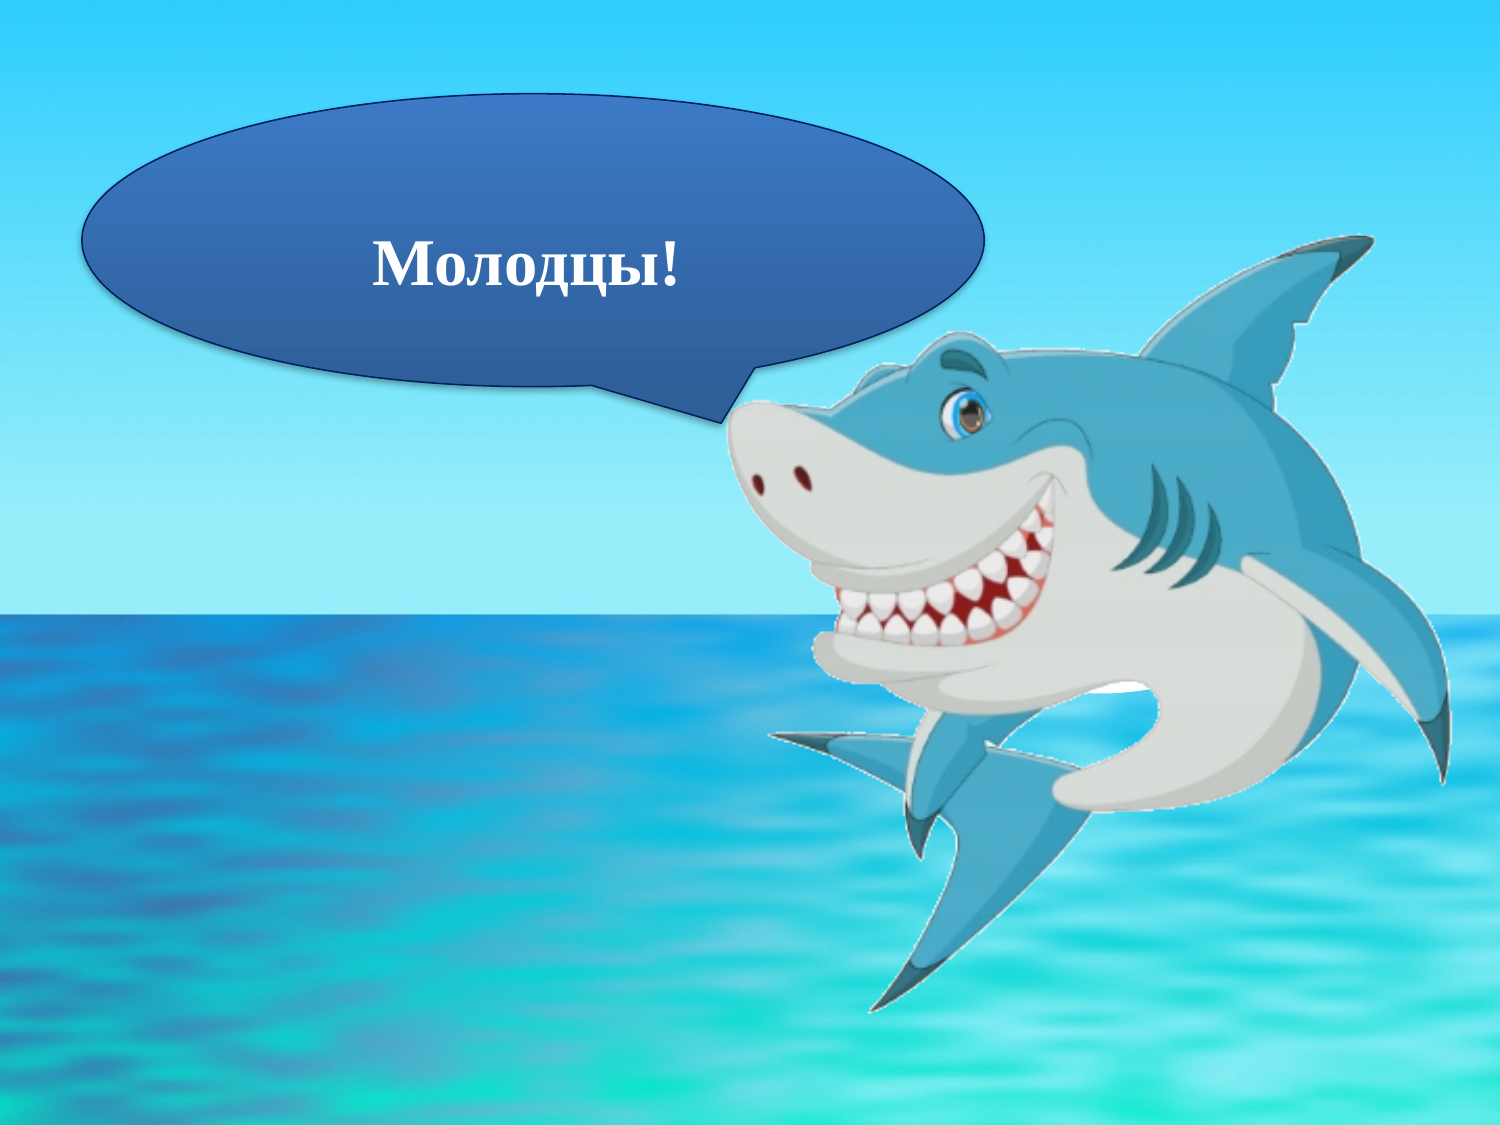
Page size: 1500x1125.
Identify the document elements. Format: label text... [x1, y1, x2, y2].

text_box [81, 92, 953, 298]
picture [0, 0, 1500, 1125]
text_box [128, 306, 721, 425]
text_box Молодцы! [117, 210, 721, 306]
